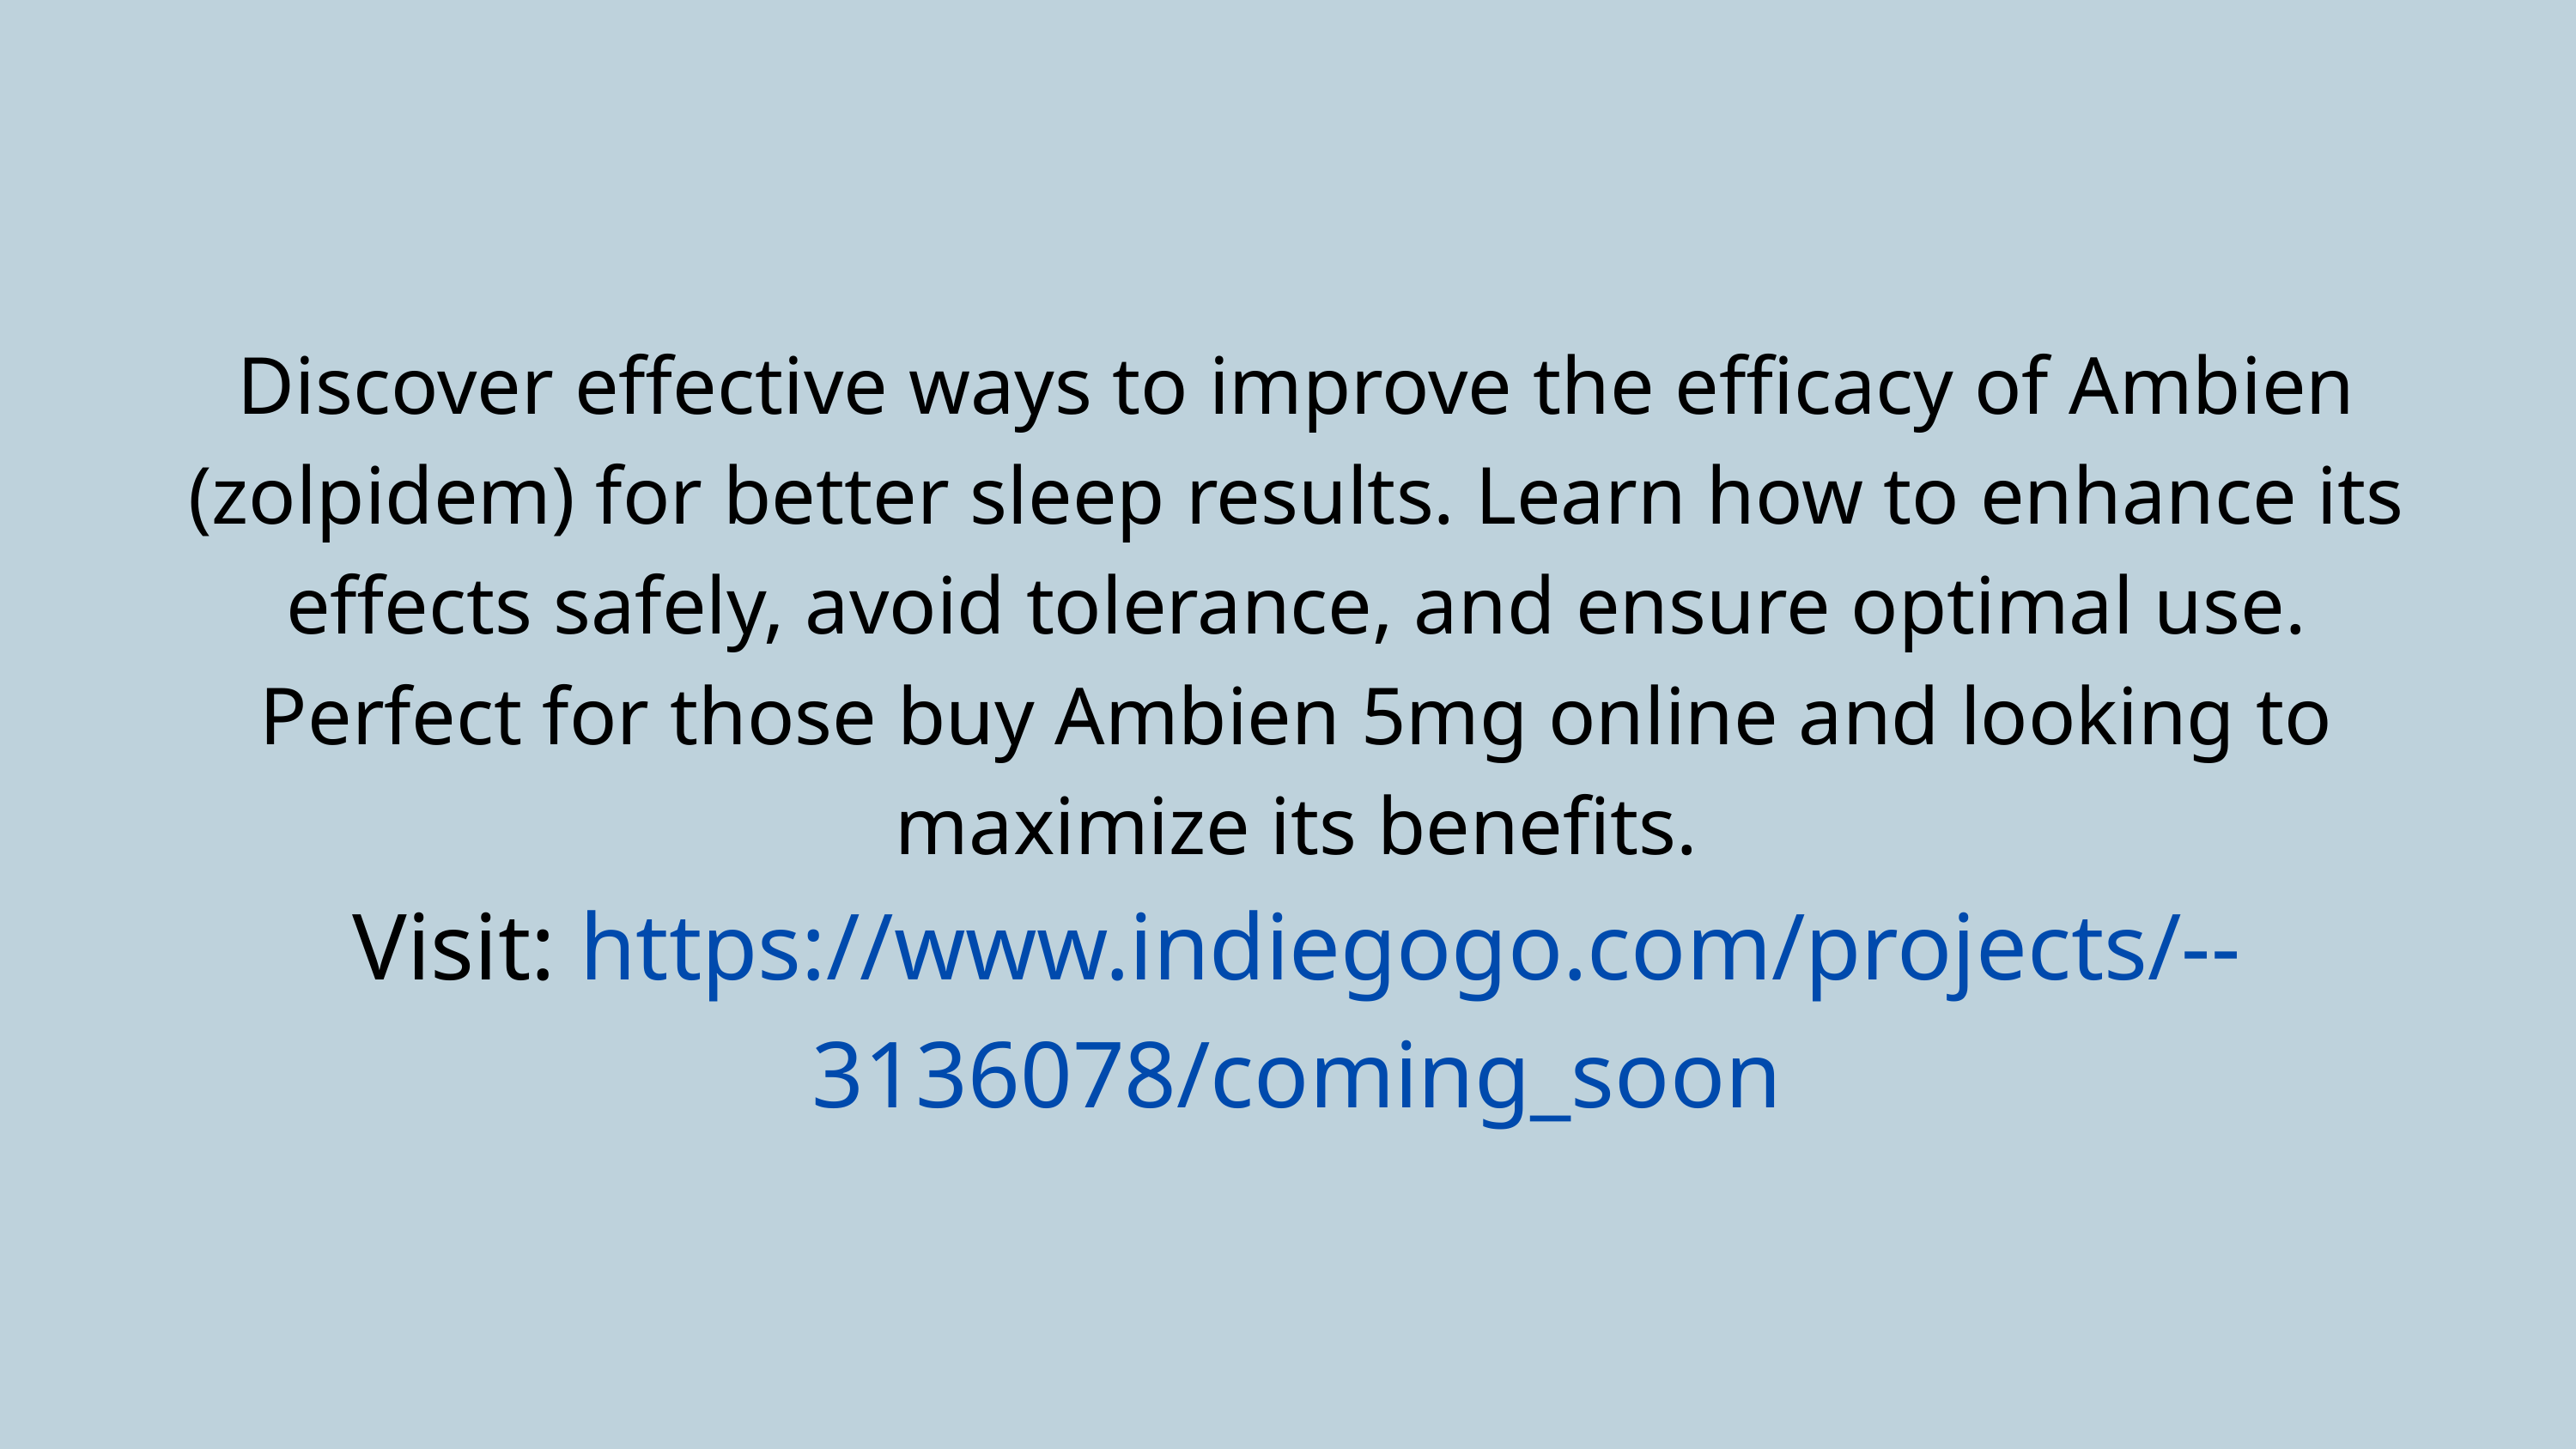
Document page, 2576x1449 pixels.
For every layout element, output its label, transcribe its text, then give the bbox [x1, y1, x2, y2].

text_box Discover effective ways to improve the efficacy of Ambien (zolpidem) for better sleep results. Learn how to enhance its effects safely, avoid tolerance, and ensure optimal use. Perfect for those buy Ambien 5mg online and looking to maximize its benefits. Visit: https://www.indiegogo.com/projects/--3136078/coming_soon [162, 319, 2432, 1126]
